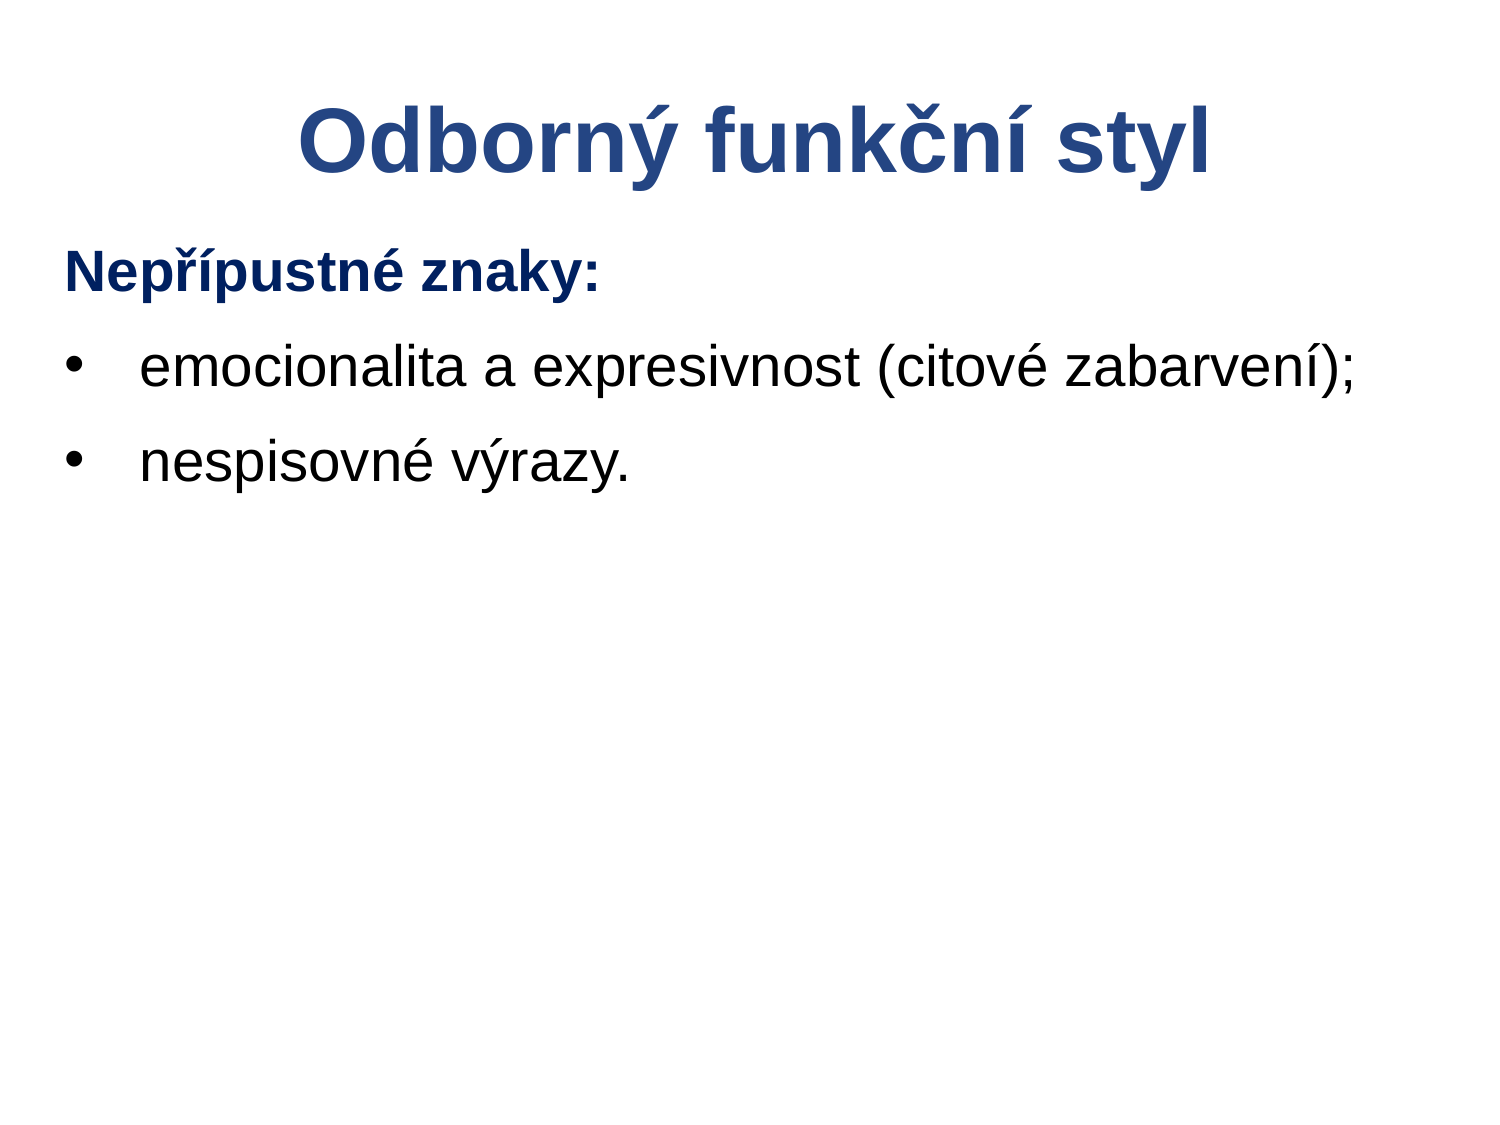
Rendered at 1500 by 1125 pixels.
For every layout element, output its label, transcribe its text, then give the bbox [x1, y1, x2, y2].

text_box Odborný funkční styl [49, 62, 1463, 199]
text_box Nepřípustné znaky: emocionalita a expresivnost (citové zabarvení); nespisovné výrazy. [49, 225, 1463, 501]
